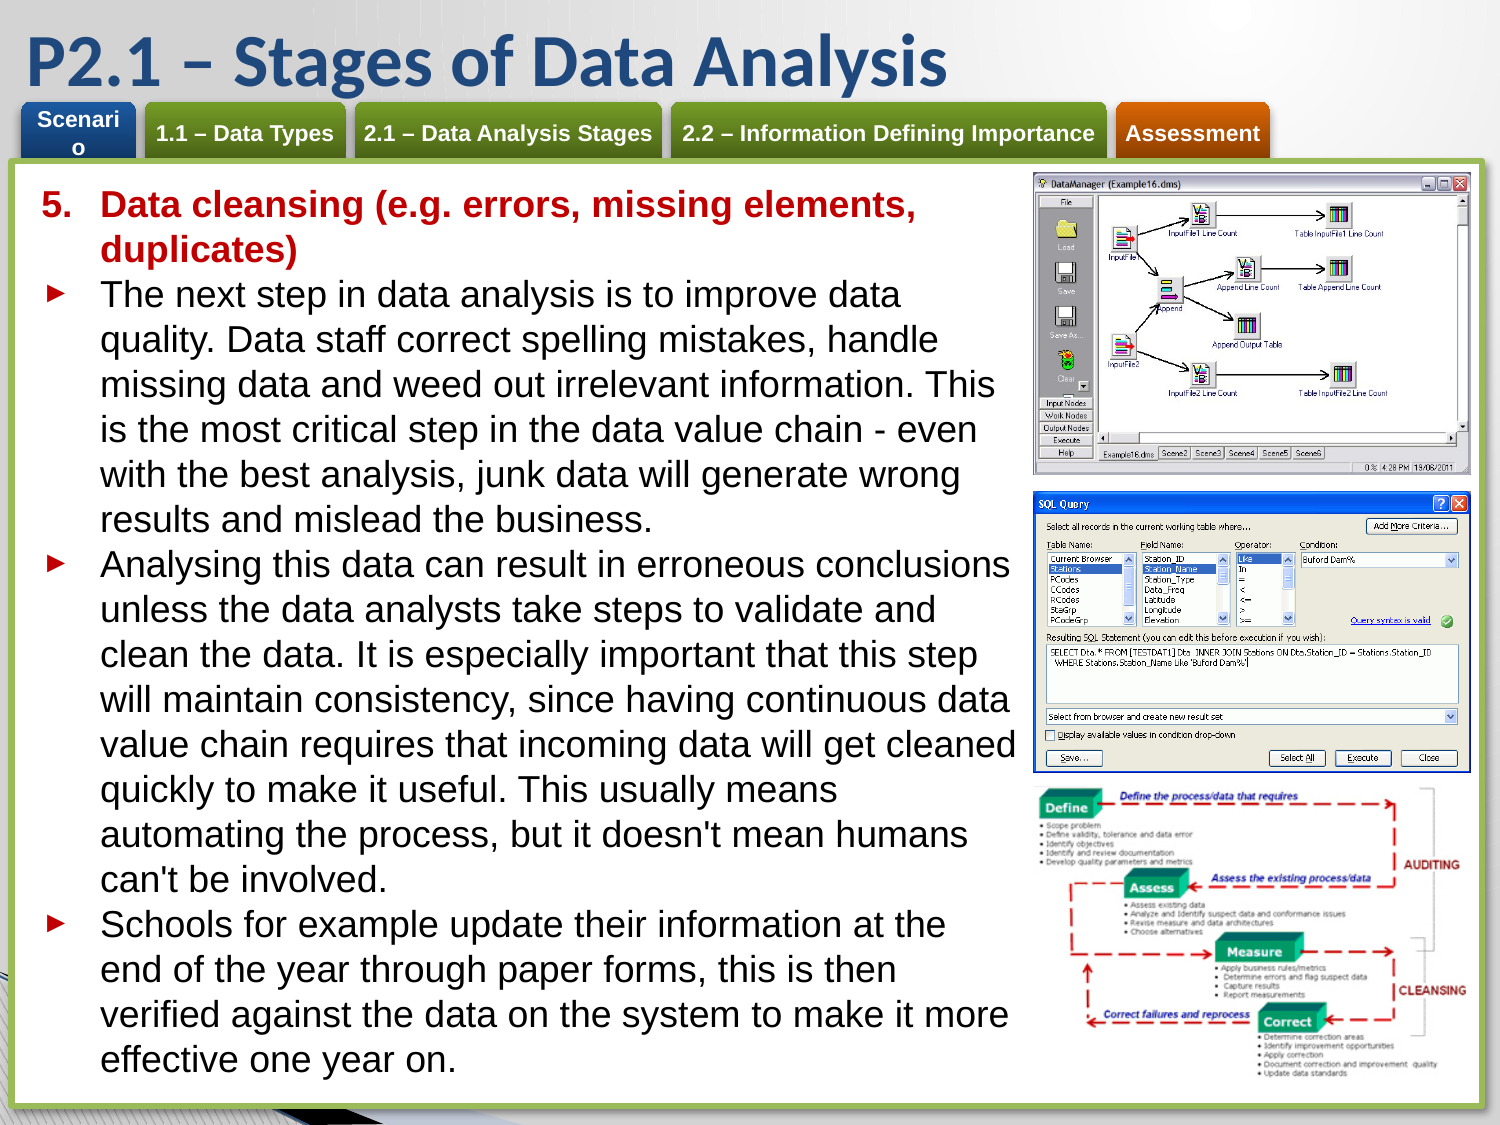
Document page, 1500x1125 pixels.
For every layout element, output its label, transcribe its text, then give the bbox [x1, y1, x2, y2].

picture [1033, 172, 1471, 475]
picture [1033, 786, 1472, 1086]
picture [1033, 491, 1472, 774]
title P2.1 – Stages of Data Analysis [11, 11, 1465, 102]
picture [281, 1114, 303, 1125]
text_box Data cleansing (e.g. errors, missing elements, duplicates) The next step in data analysis is to improve data quality. Data staff correct spelling mistakes, handle missing data and weed out irrelevant information. This is the most critical step in the data value chain - even with the best analysis, junk data will generate wrong results and mislead the business. Analysing this data can result in erroneous conclusions unless the data analysts take steps to validate and clean the data. It is especially important that this step will maintain consistency, since having continuous data value chain requires that incoming data will get cleaned quickly to make it useful. This usually means automating the process, but it doesn't mean humans can't be involved. Schools for example update their information at the end of the year through paper forms, this is then verified against the data on the system to make it more effective one year on. [26, 172, 1034, 1088]
